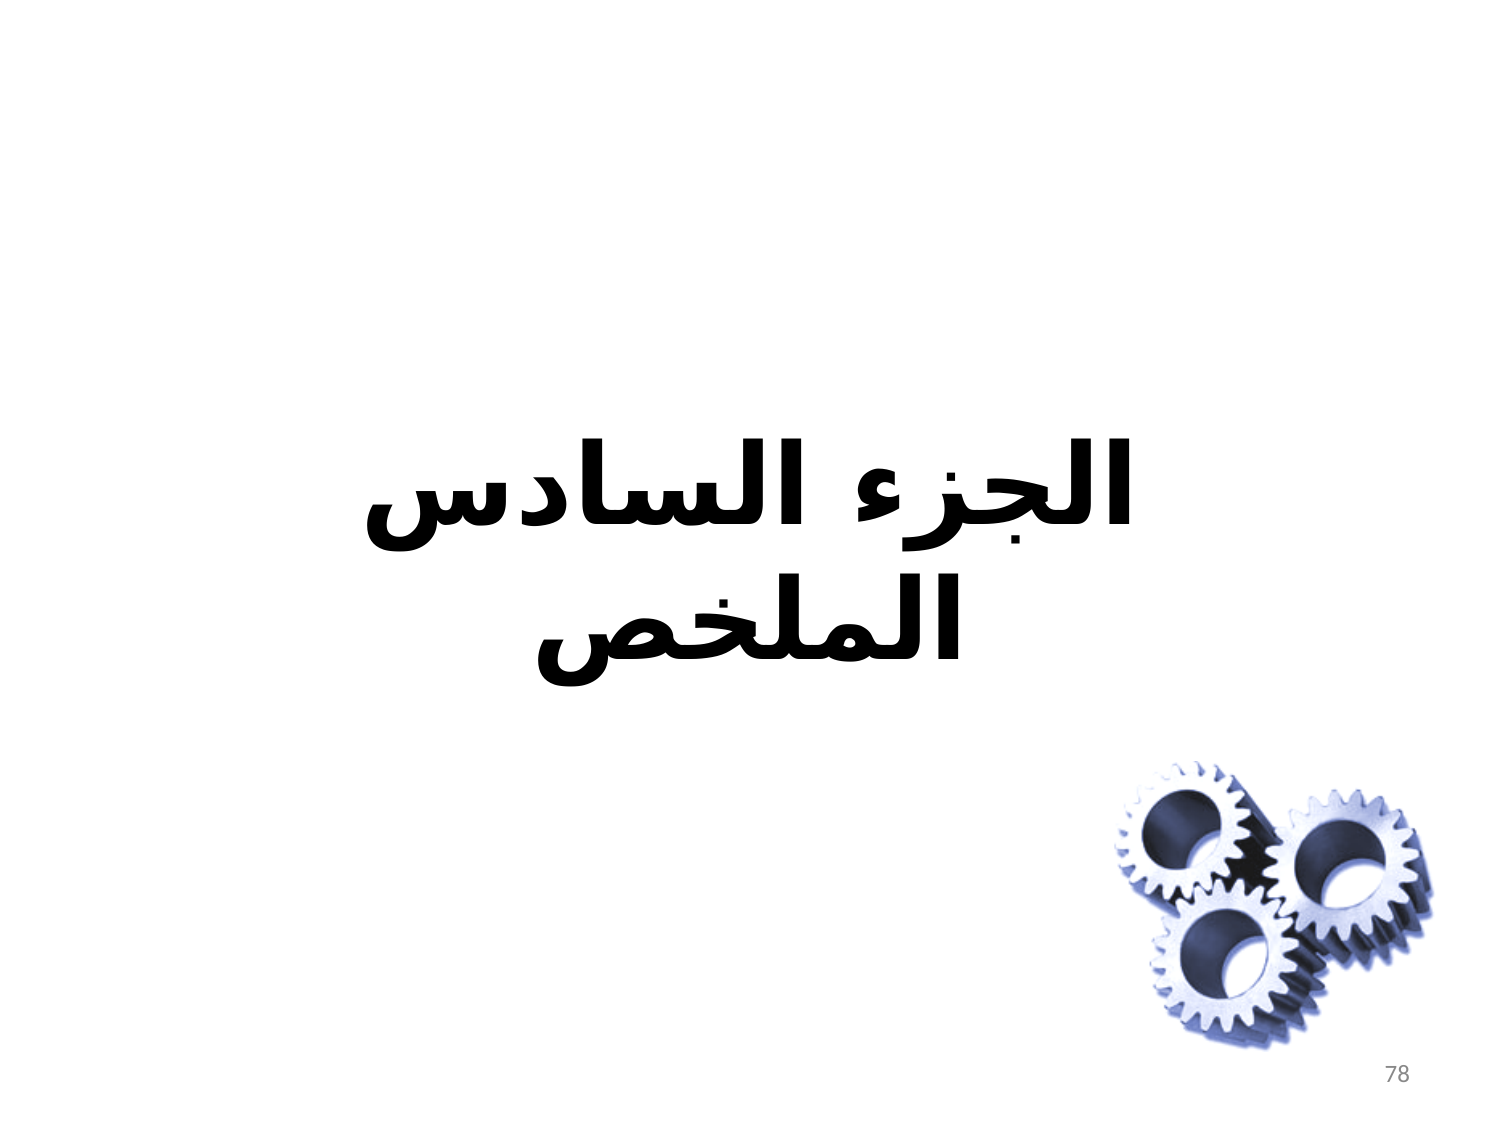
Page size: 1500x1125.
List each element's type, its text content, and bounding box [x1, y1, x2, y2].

title الجزء السادس الملخص [75, 453, 1425, 641]
slide_number 78 [1074, 1042, 1425, 1103]
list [1112, 761, 1436, 1052]
